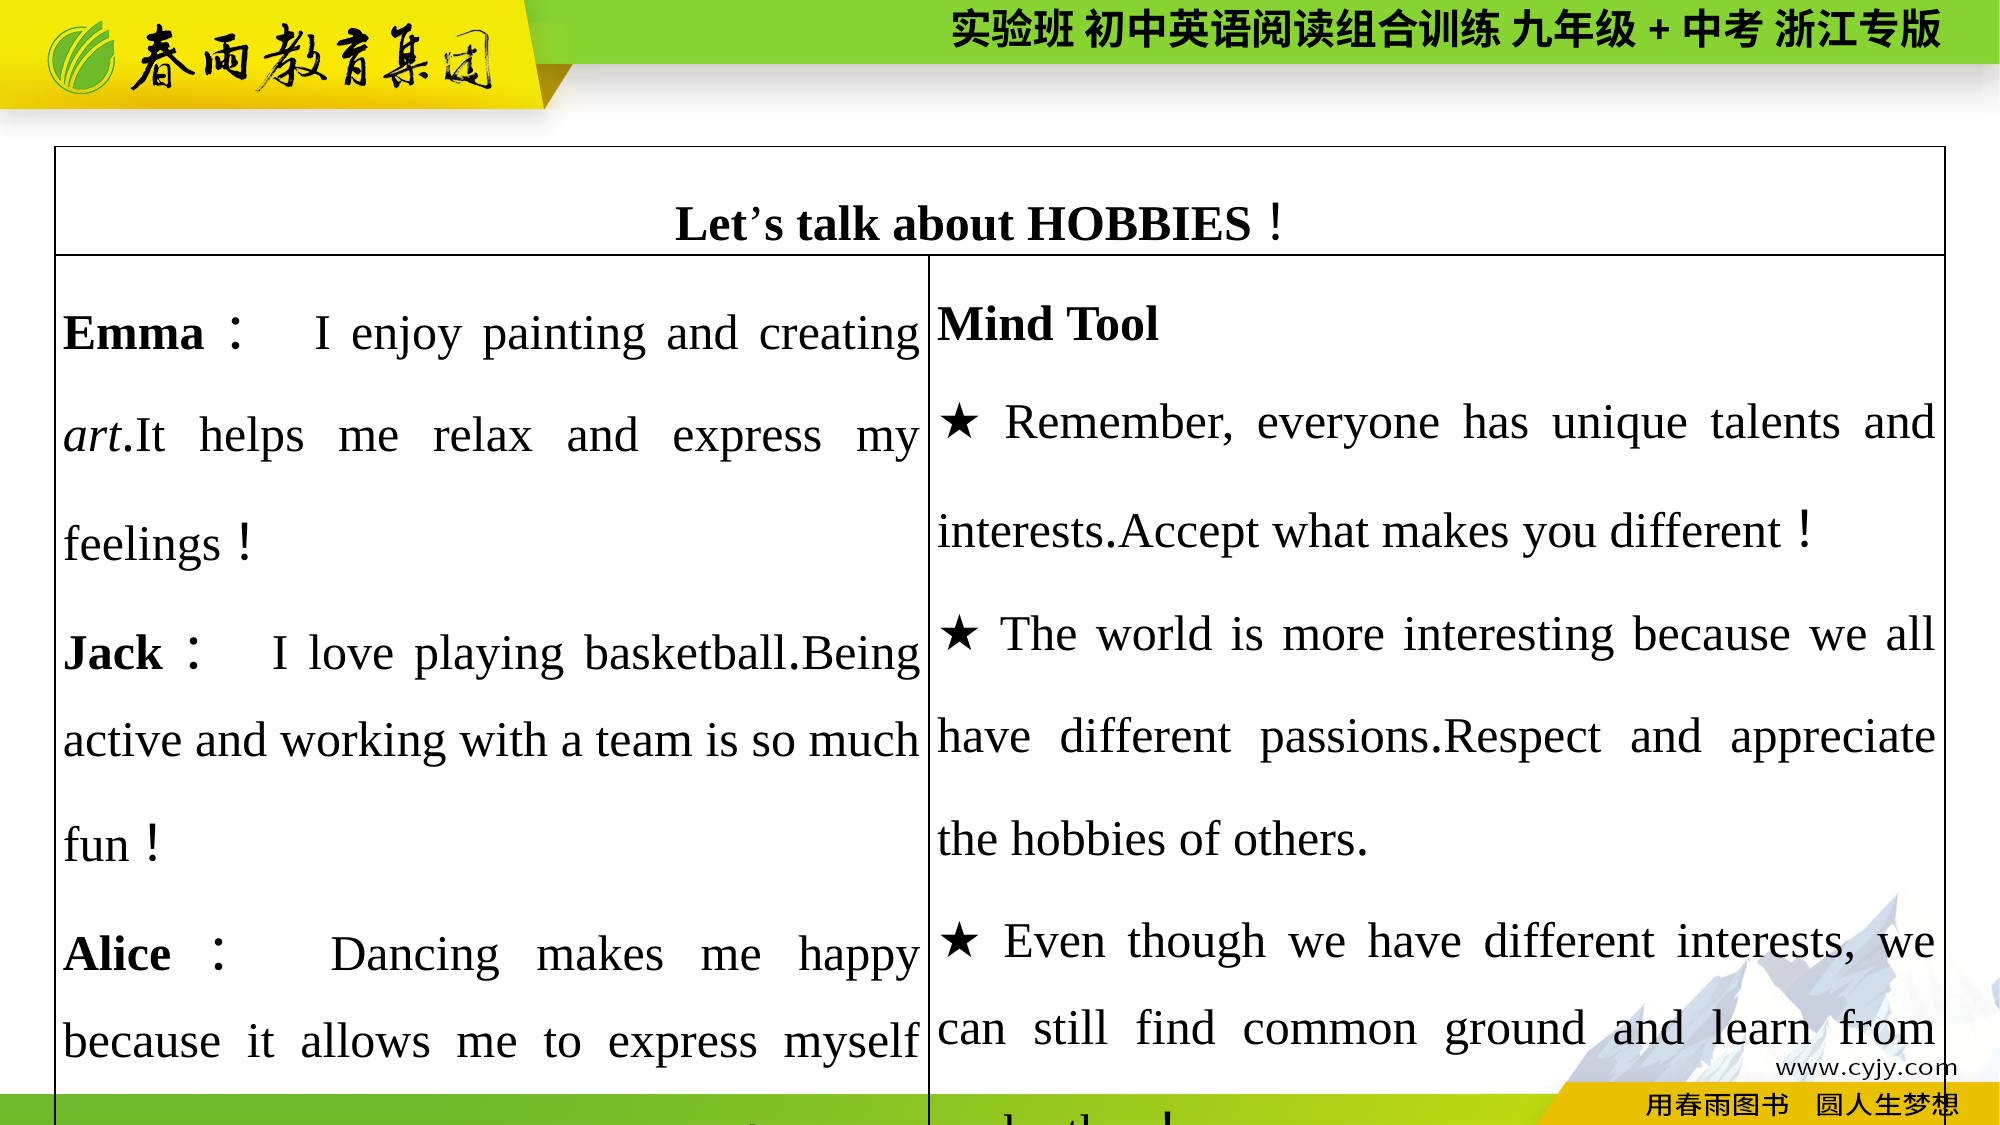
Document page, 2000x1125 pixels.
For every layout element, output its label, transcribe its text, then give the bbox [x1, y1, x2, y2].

table_cell Mind Tool ★ Remember, everyone has unique talents and interests.Accept what makes you different！ ★ The world is more interesting because we all have different passions.Respect and appreciate the hobbies of others. ★ Even though we have different interests, we can still find common ground and learn from each other！ [930, 256, 1944, 1125]
table_cell Emma： I enjoy painting and creating art.It helps me relax and express my feelings！ Jack： I love playing basketball.Being active and working with a team is so much fun！ Alice： Dancing makes me happy because it allows me to express myself through movement and creativity！ [56, 256, 928, 1125]
table_header Let’s talk about HOBBIES！ [56, 147, 1944, 254]
picture [0, 0, 2000, 1125]
